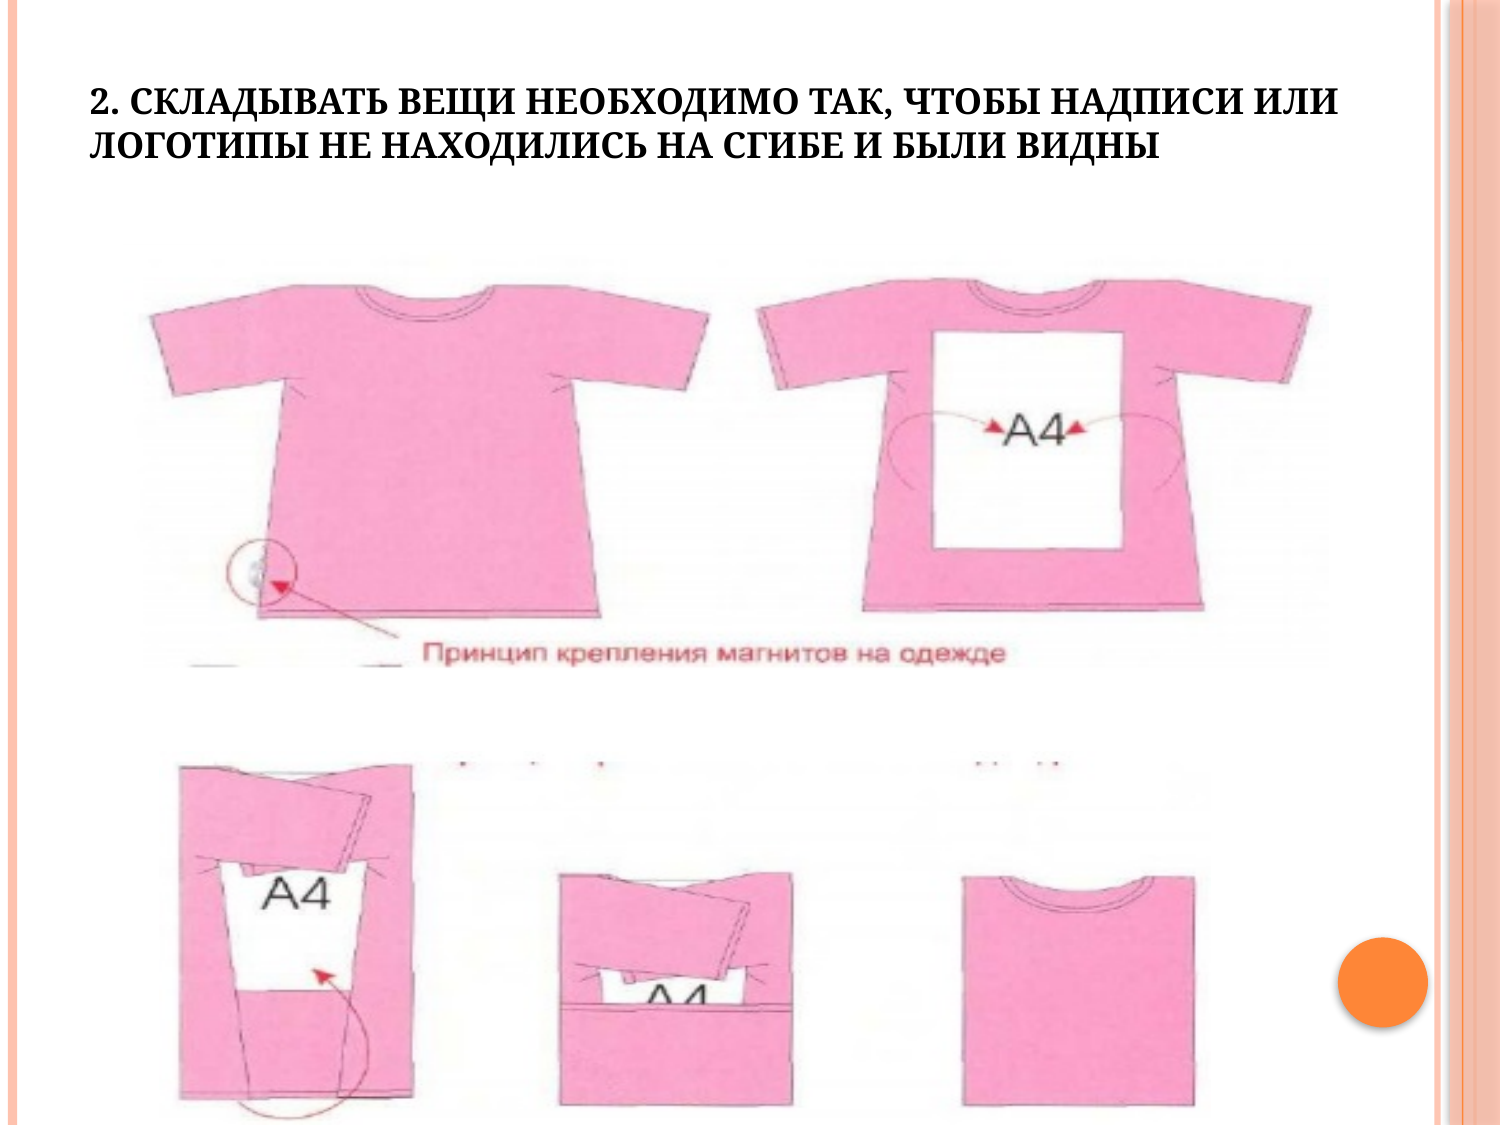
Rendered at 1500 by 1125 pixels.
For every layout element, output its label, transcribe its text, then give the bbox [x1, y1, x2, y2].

title 2. Складывать вещи необходимо так, чтобы надписи или логотипы не находились на сгибе и были видны [75, 45, 1412, 173]
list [123, 243, 1330, 682]
picture [158, 750, 1212, 1125]
